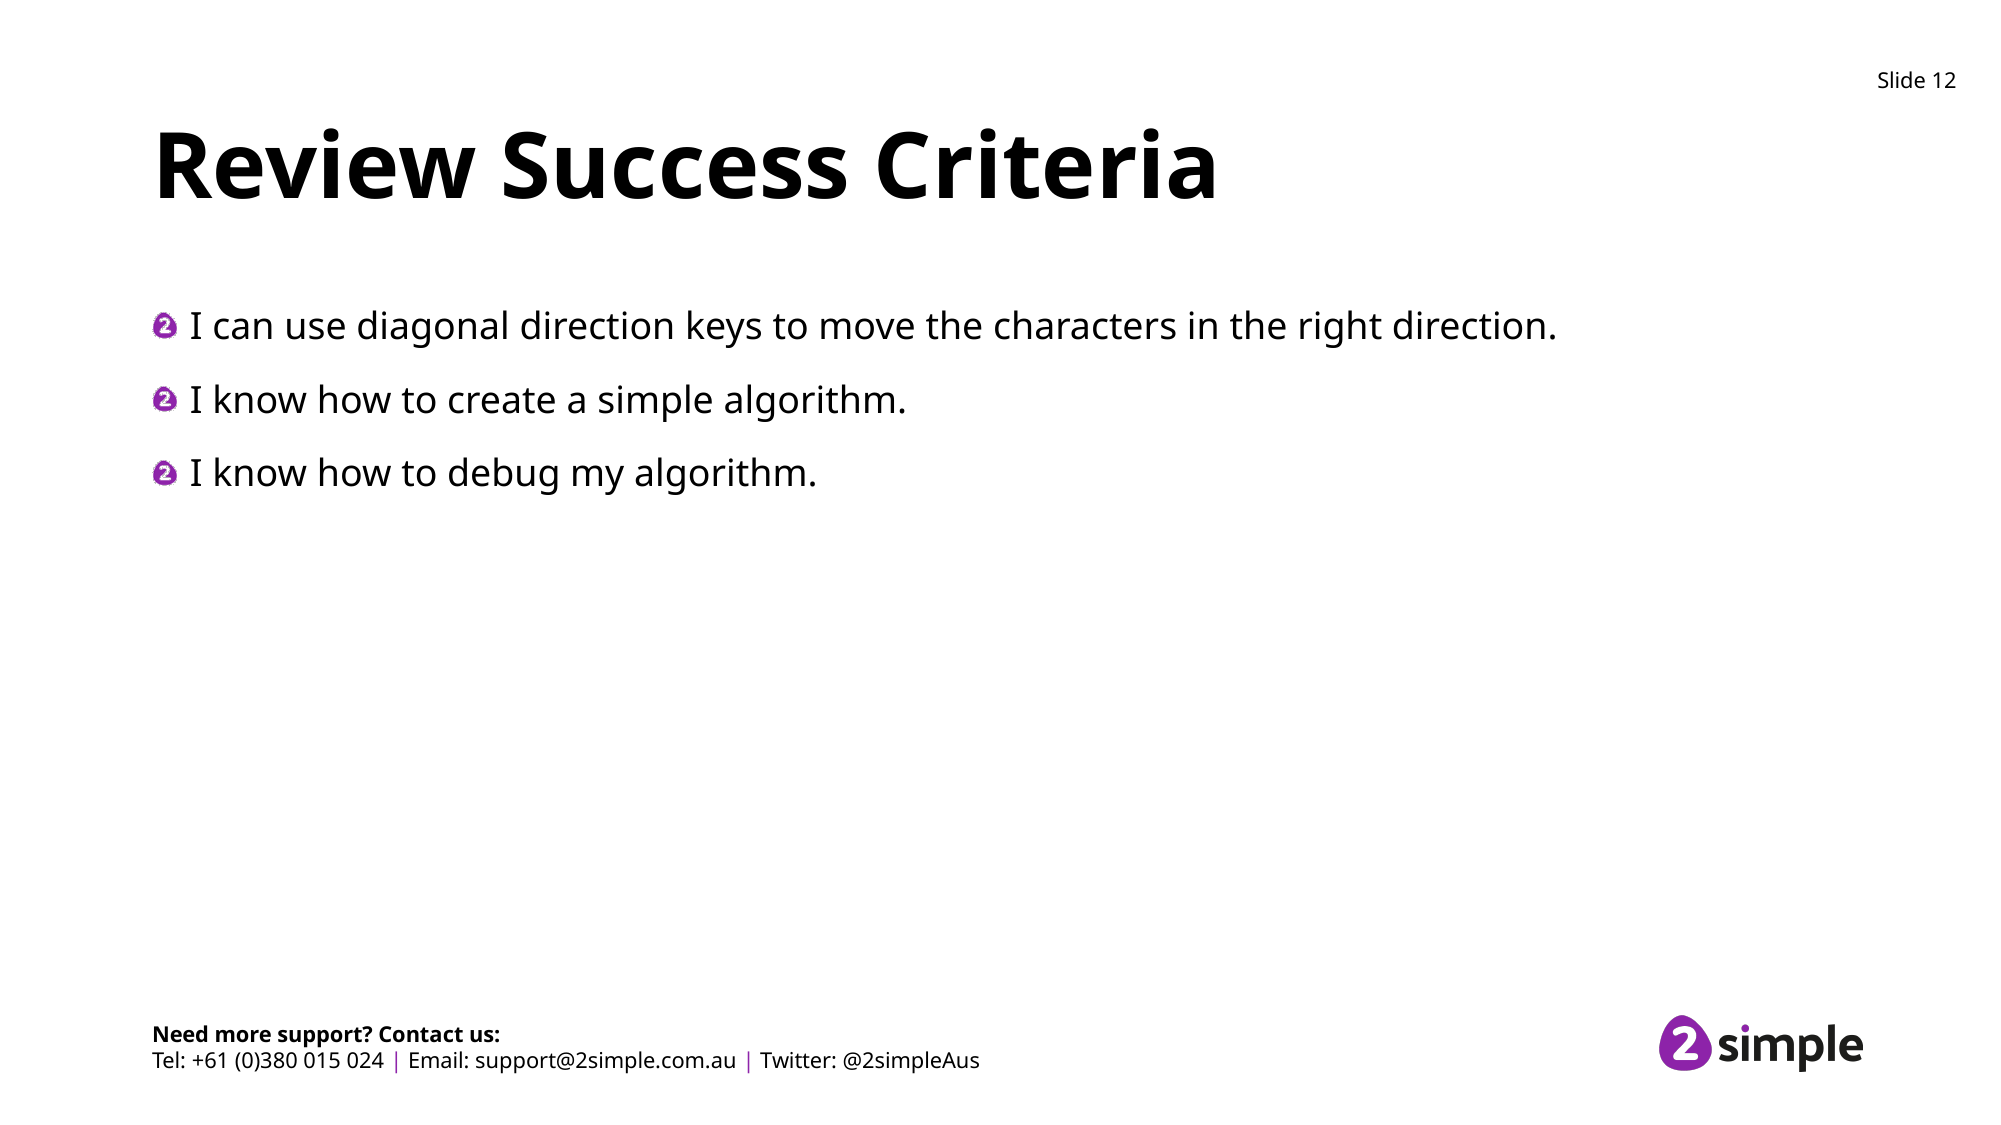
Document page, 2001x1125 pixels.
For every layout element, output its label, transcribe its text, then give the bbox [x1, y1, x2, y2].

text_box Slide 12 [1862, 59, 1976, 131]
list I can use diagonal direction keys to move the characters in the right direction. I know how to create a simple algorithm. I know how to debug my algorithm. [137, 299, 1863, 750]
picture [152, 311, 177, 339]
picture [152, 459, 177, 486]
title Review Success Criteria [137, 59, 1863, 278]
text_box Need more support? Contact us: Tel: +61 (0)380 015 024 | Email: support@2simple.com.au | Twitter: @2simpleAus [137, 1013, 1863, 1081]
picture [152, 385, 177, 412]
picture [1659, 1015, 1863, 1073]
